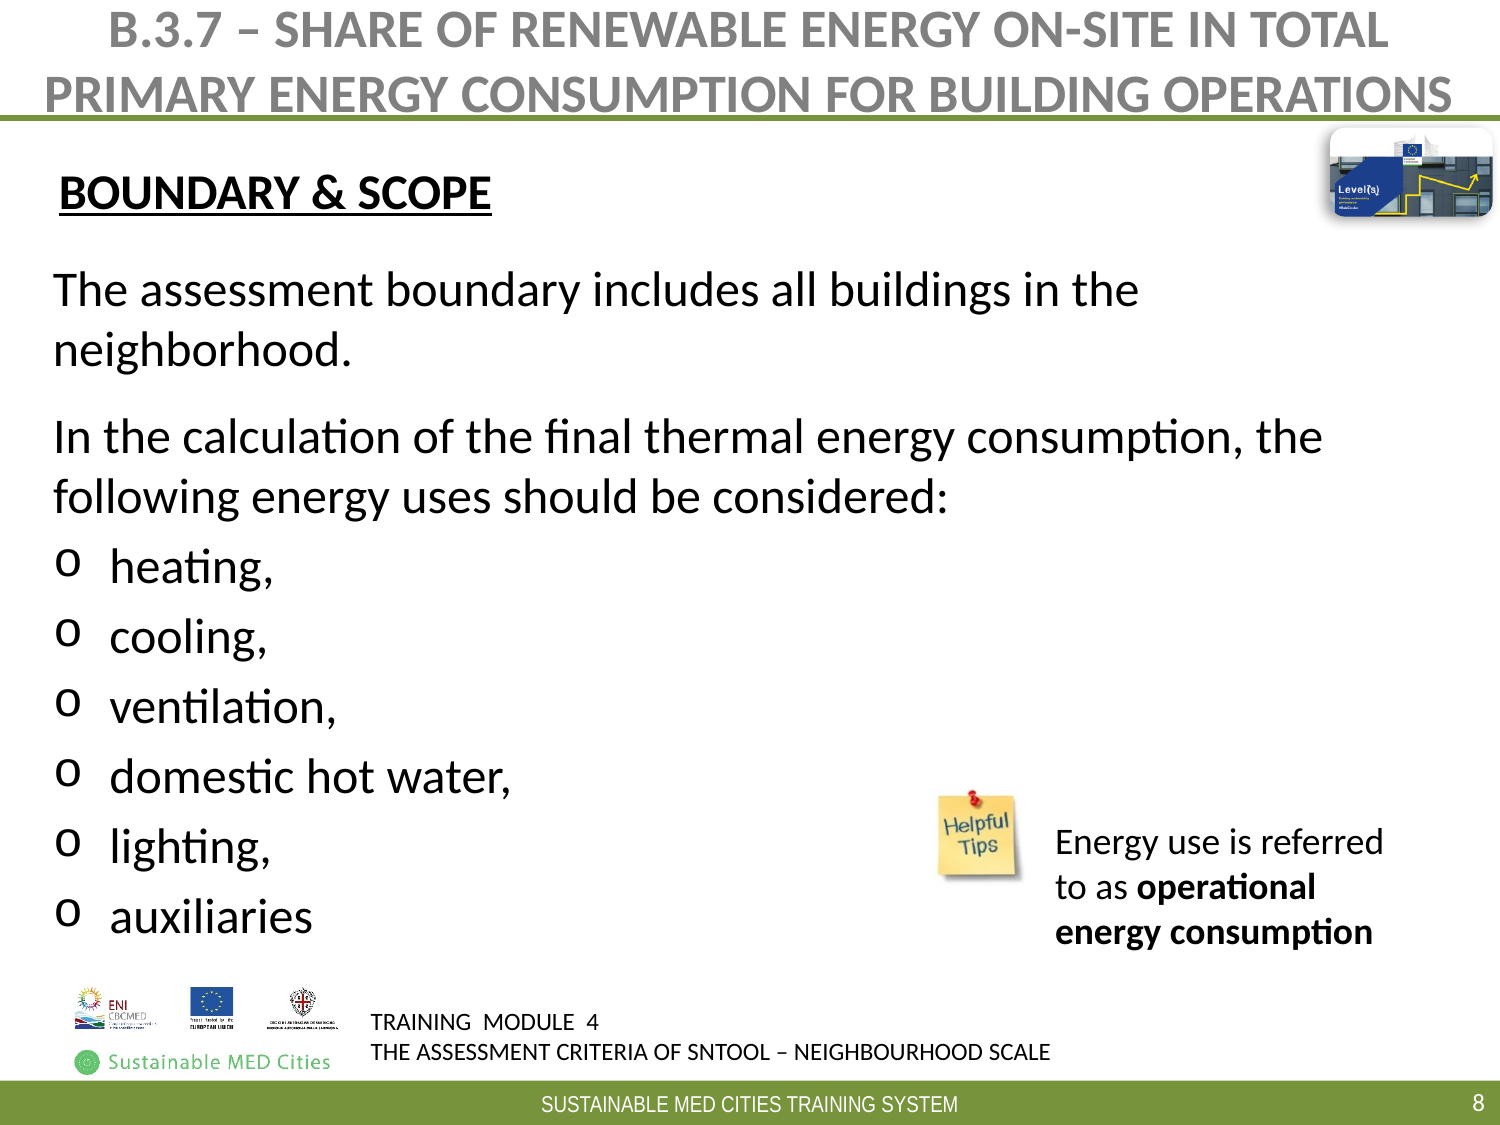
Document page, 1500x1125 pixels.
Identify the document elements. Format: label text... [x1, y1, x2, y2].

text_box In the calculation of the final thermal energy consumption, the following energy uses should be considered: heating, cooling, ventilation, domestic hot water, lighting, auxiliaries [38, 395, 1462, 809]
picture [1329, 127, 1493, 217]
title B.3.7 – SHARE OF RENEWABLE ENERGY ON-SITE IN TOTAL PRIMARY ENERGY CONSUMPTION FOR BUILDING OPERATIONS [0, 0, 1500, 117]
slide_number 8 [1149, 1078, 1500, 1125]
list BOUNDARY & SCOPE [43, 152, 1425, 249]
text_box The assessment boundary includes all buildings in the neighborhood. [38, 249, 1425, 384]
picture [932, 789, 1027, 886]
text_box Energy use is referred to as operational energy consumption [1040, 809, 1412, 960]
picture [62, 978, 356, 1080]
